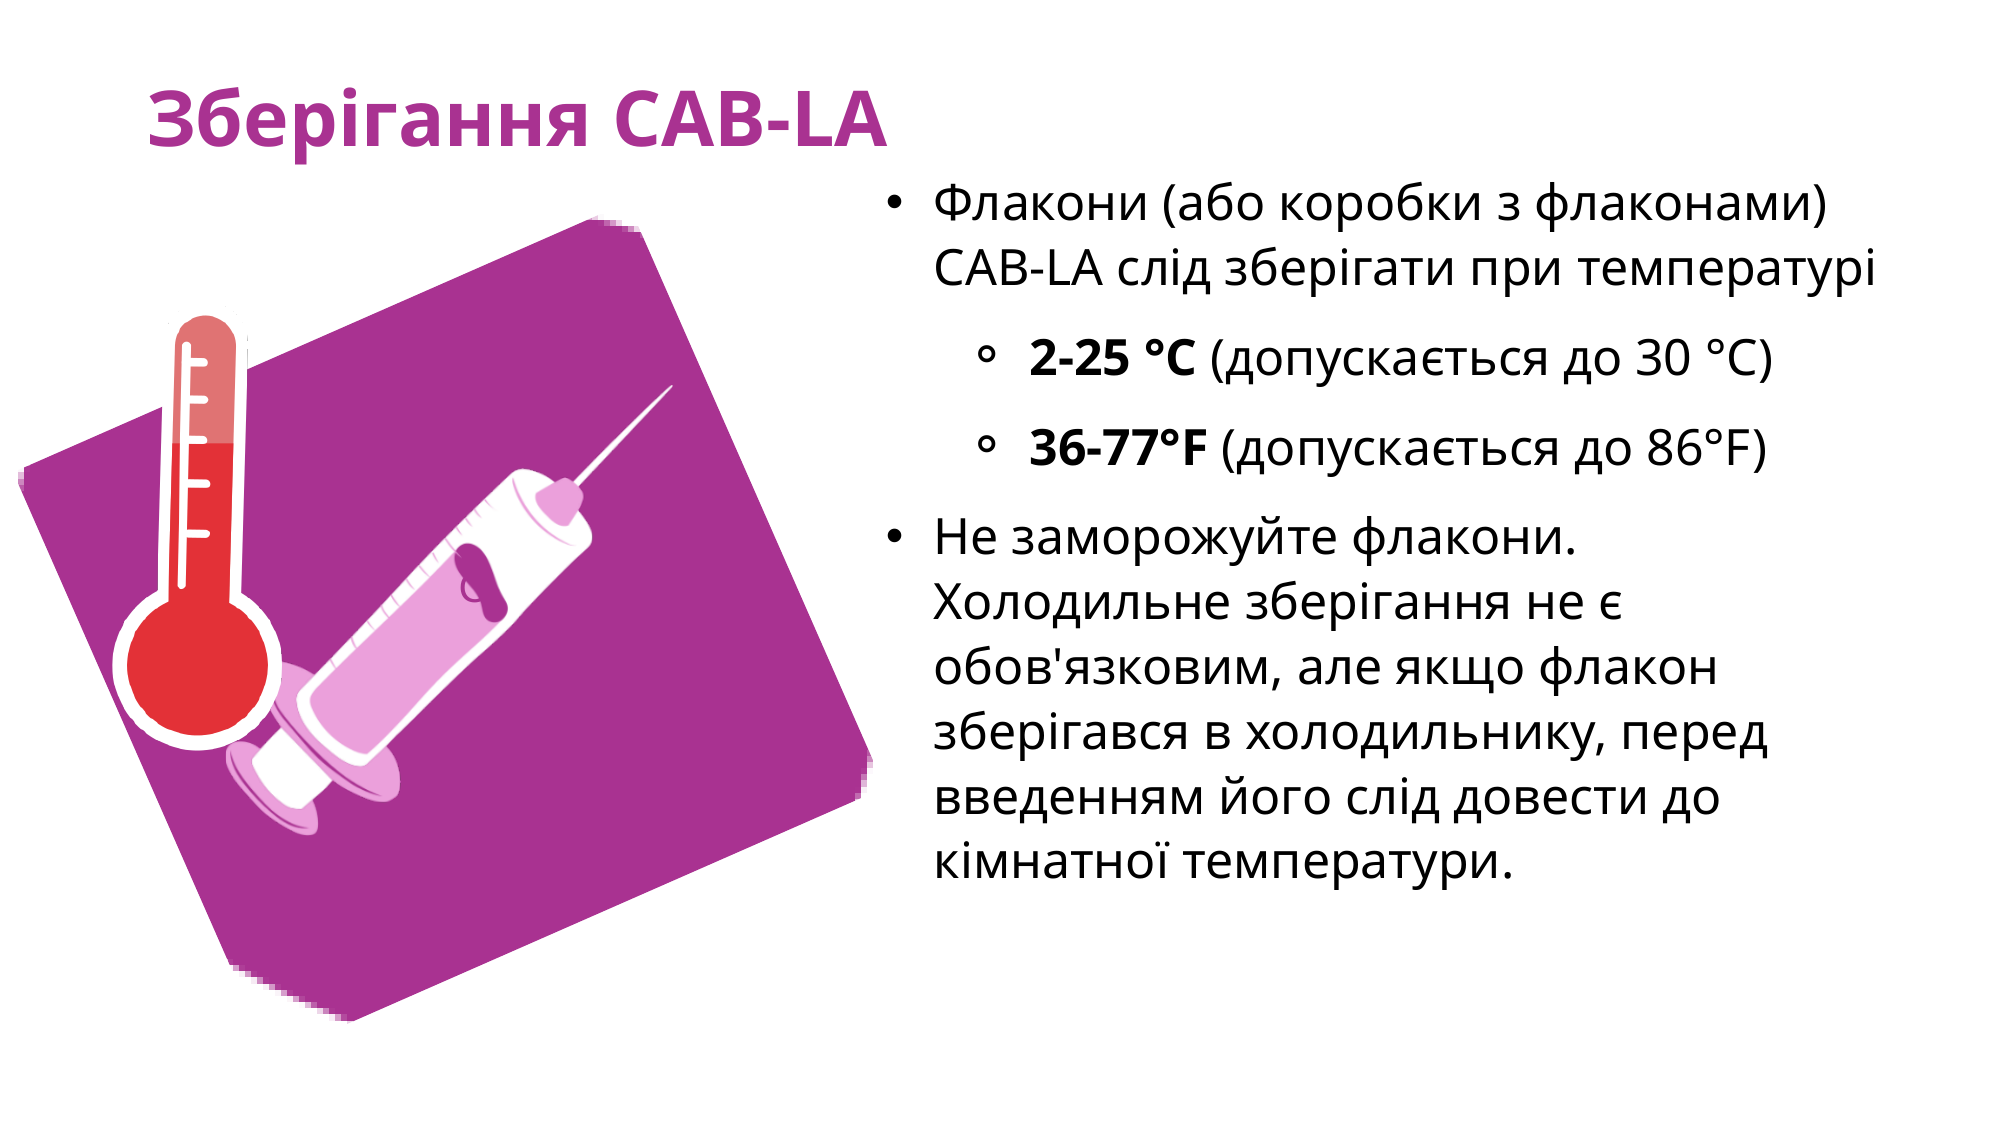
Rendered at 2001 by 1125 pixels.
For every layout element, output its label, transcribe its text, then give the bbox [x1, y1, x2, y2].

text_box Флакони (або коробки з флаконами) CAB-LA слід зберігати при температурі 2-25 °C (допускається до 30 °C) 36-77°F (допускається до 86°F) Не заморожуйте флакони. Холодильне зберігання не є обов'язковим, але якщо флакон зберігався в холодильнику, перед введенням його слід довести до кімнатної температури. [837, 166, 1888, 889]
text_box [225, 385, 673, 836]
text_box [112, 301, 282, 752]
text_box [136, 202, 837, 1058]
text_box Зберігання CAB-LA [146, 78, 1945, 164]
text_box [13, 428, 112, 698]
